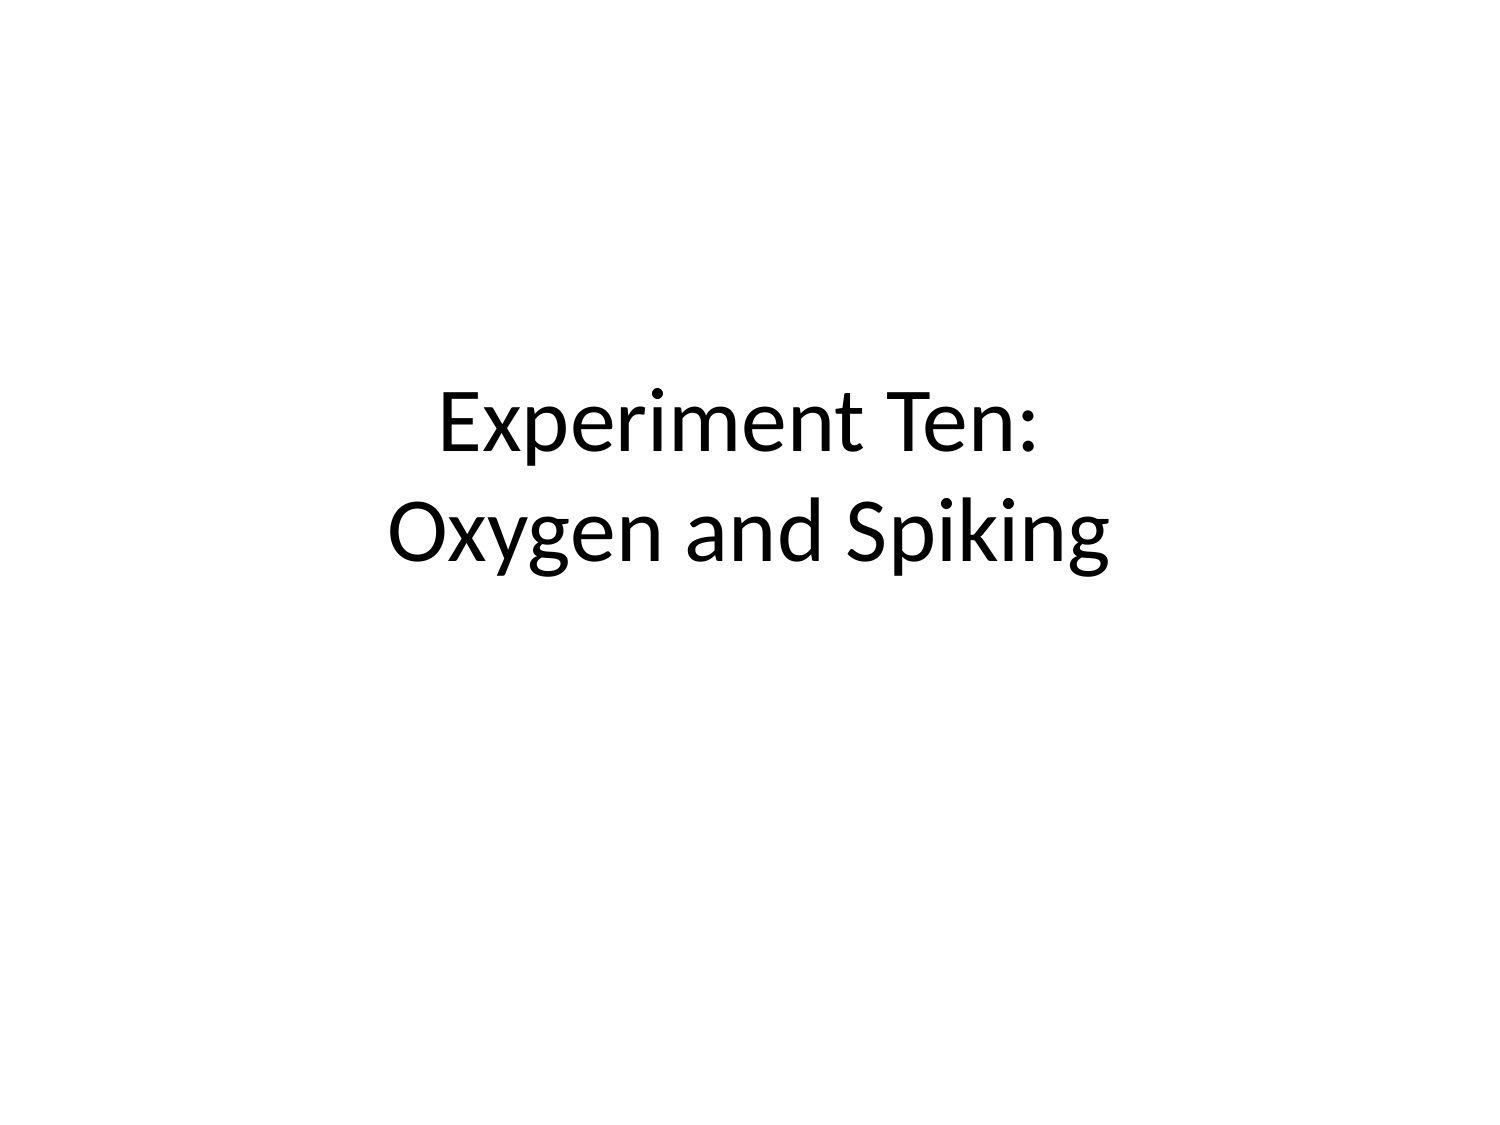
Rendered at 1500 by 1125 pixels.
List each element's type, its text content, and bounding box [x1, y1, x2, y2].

title Experiment Ten: Oxygen and Spiking [112, 349, 1388, 591]
